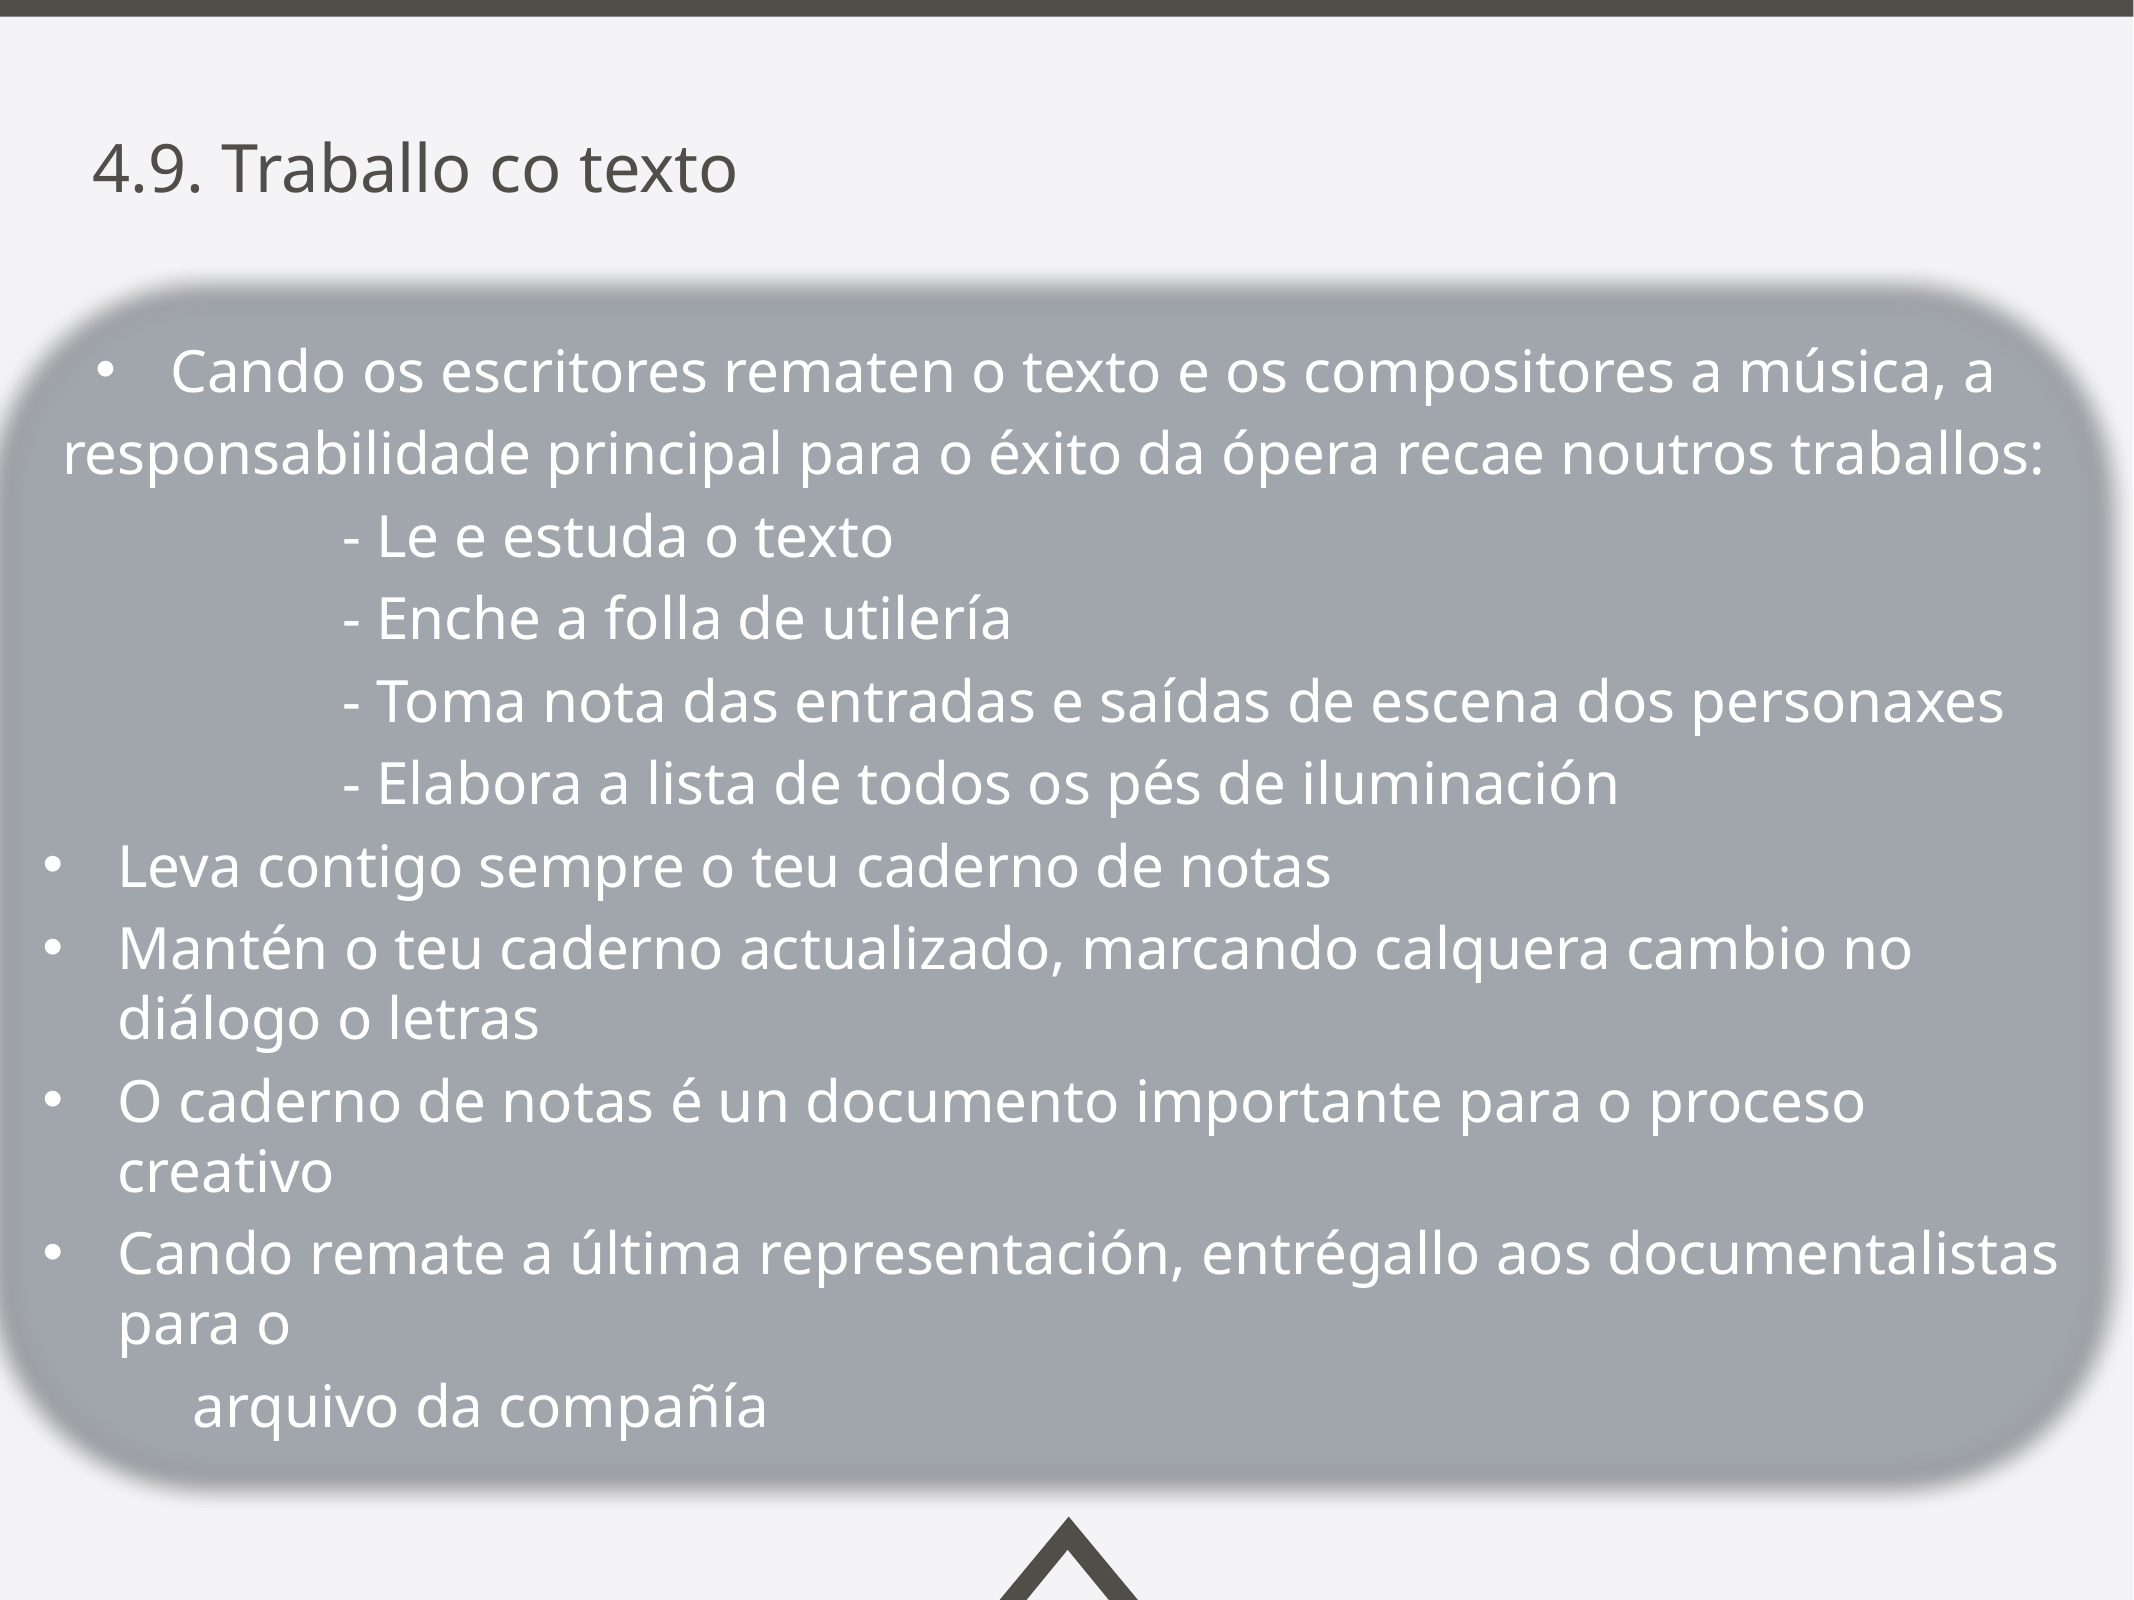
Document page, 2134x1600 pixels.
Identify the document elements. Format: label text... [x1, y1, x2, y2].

text_box Cando os escritores rematen o texto e os compositores a música, a responsabilidade principal para o éxito da ópera recae noutros traballos: - Le e estuda o texto - Enche a folla de utilería - Toma nota das entradas e saídas de escena dos personaxes - Elabora a lista de todos os pés de iluminación Leva contigo sempre o teu caderno de notas Mantén o teu caderno actualizado, marcando calquera cambio no diálogo o letras O caderno de notas é un documento importante para o proceso creativo Cando remate a última representación, entrégallo aos documentalistas para o arquivo da compañía [21, 312, 2087, 1463]
text_box 4.9. Traballo co texto [83, 117, 749, 215]
